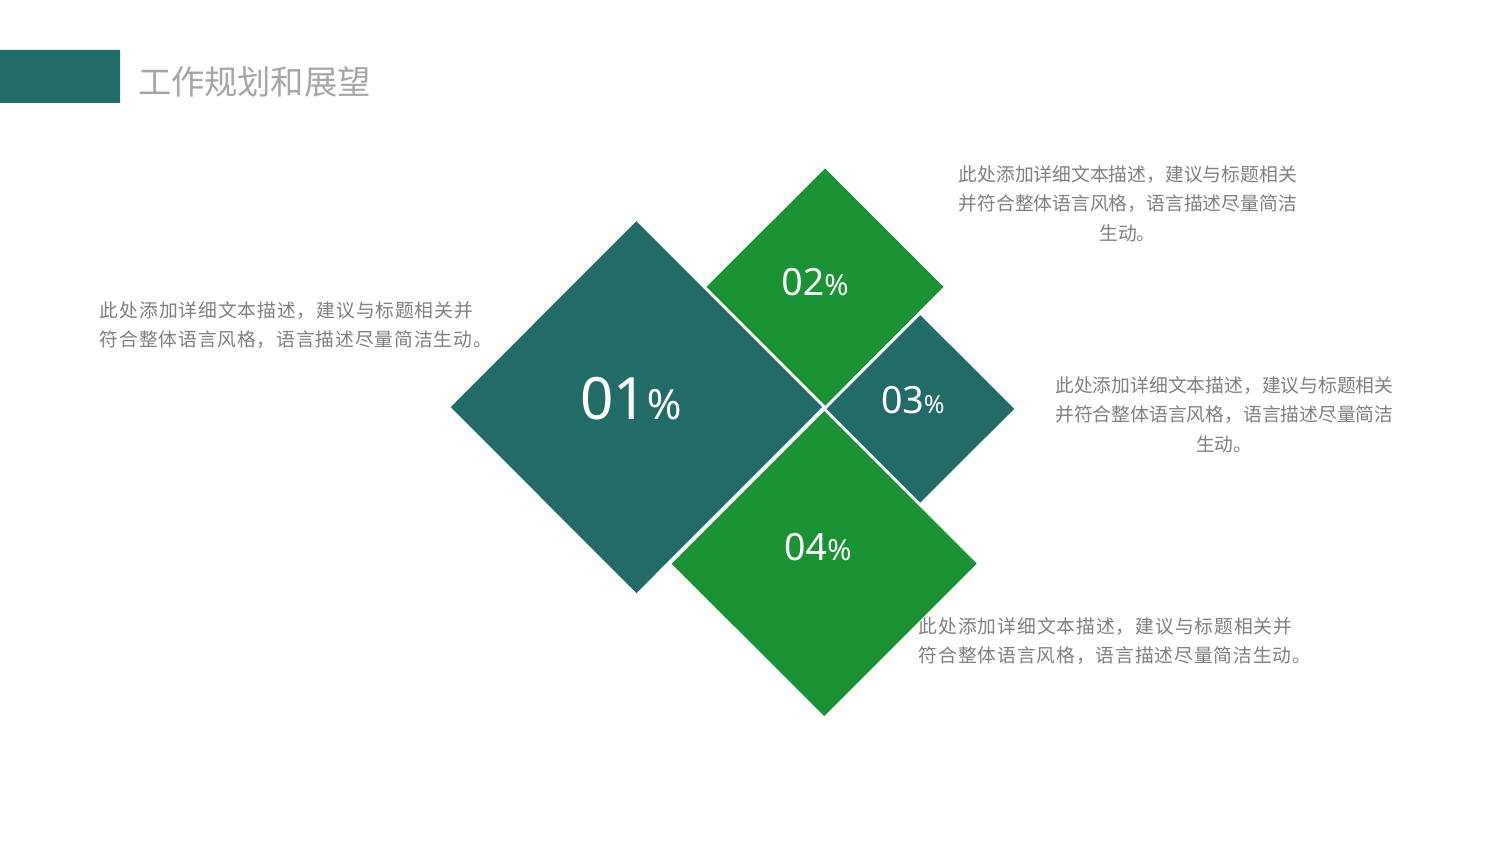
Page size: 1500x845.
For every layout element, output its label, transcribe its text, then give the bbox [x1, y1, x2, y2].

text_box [826, 315, 1015, 503]
text_box 此处添加详细文本描述，建议与标题相关并符合整体语言风格，语言描述尽量简洁生动。 [1034, 361, 1414, 461]
text_box 此处添加详细文本描述，建议与标题相关并符合整体语言风格，语言描述尽量简洁生动。 [88, 286, 450, 357]
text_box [450, 221, 823, 594]
text_box 此处添加详细文本描述，建议与标题相关并符合整体语言风格，语言描述尽量简洁生动。 [977, 602, 1304, 673]
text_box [706, 168, 944, 406]
text_box 此处添加详细文本描述，建议与标题相关并符合整体语言风格，语言描述尽量简洁生动。 [938, 150, 1317, 250]
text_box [671, 411, 977, 717]
